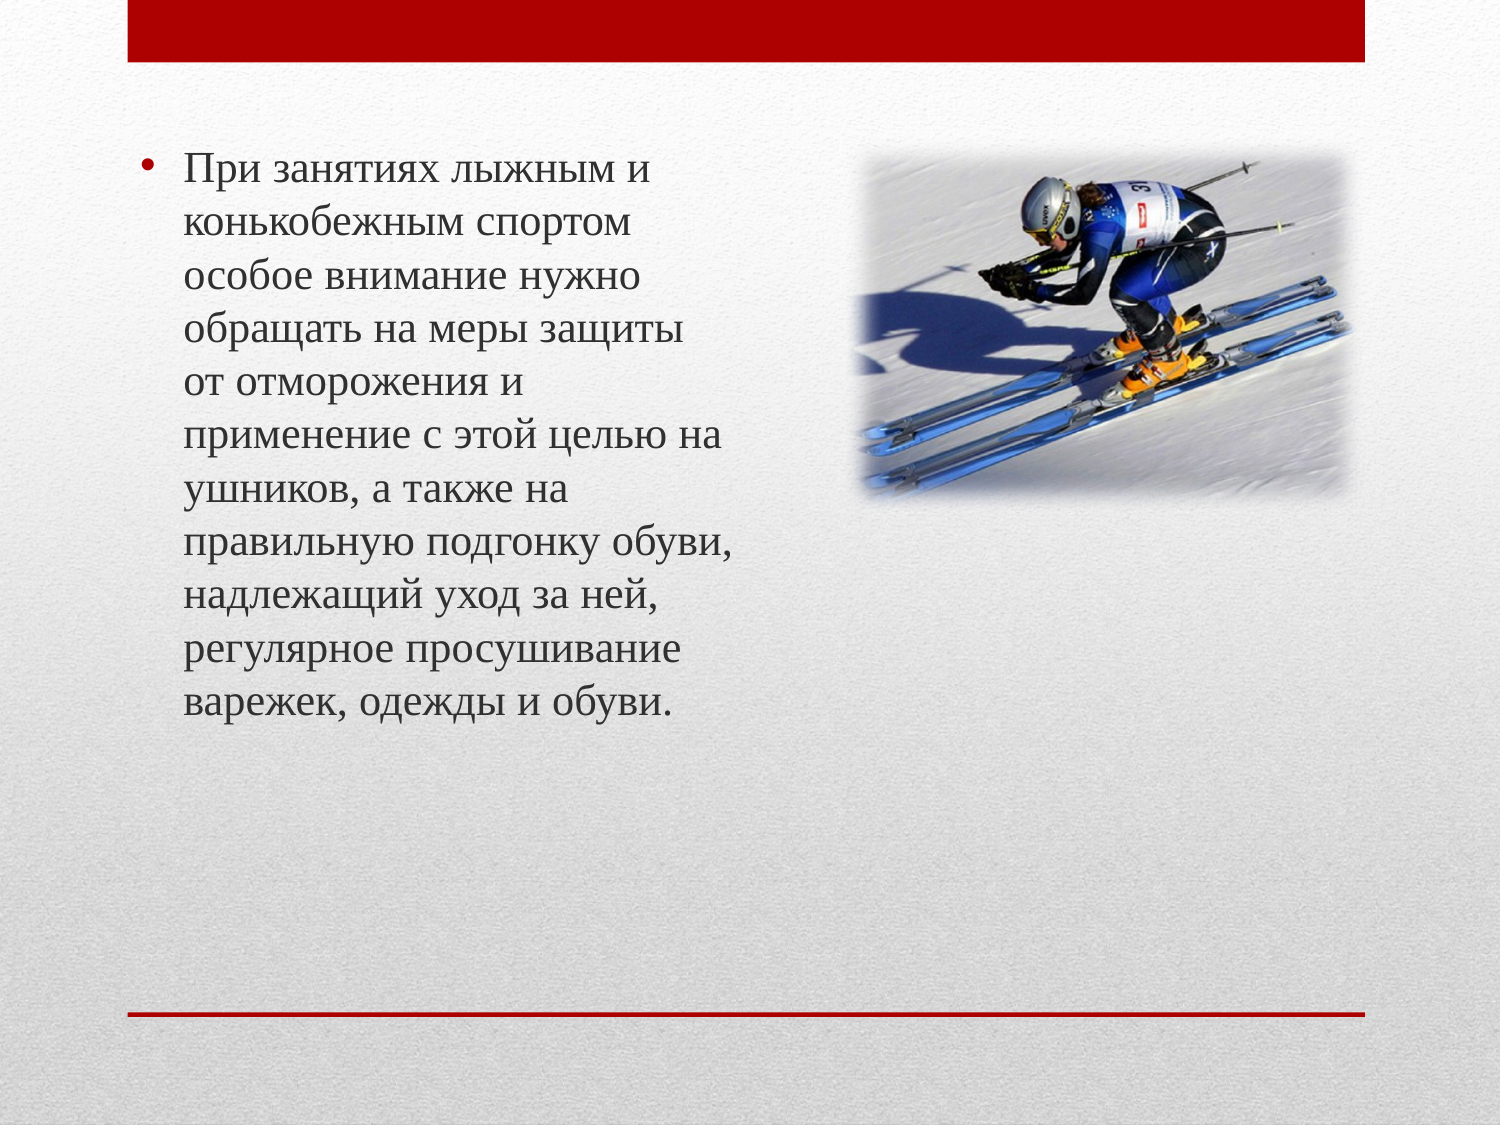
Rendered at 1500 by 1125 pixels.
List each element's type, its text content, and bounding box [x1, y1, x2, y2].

picture [843, 136, 1365, 513]
list При занятиях лыжным и конькобеж­ным спортом особое внимание нужно обращать на меры защиты от отморо­жения и применение с этой целью на­ушников, а также на правильную под­гонку обуви, надлежащий уход за ней, регулярное просушивание варежек, одежды и обуви. [125, 112, 750, 750]
